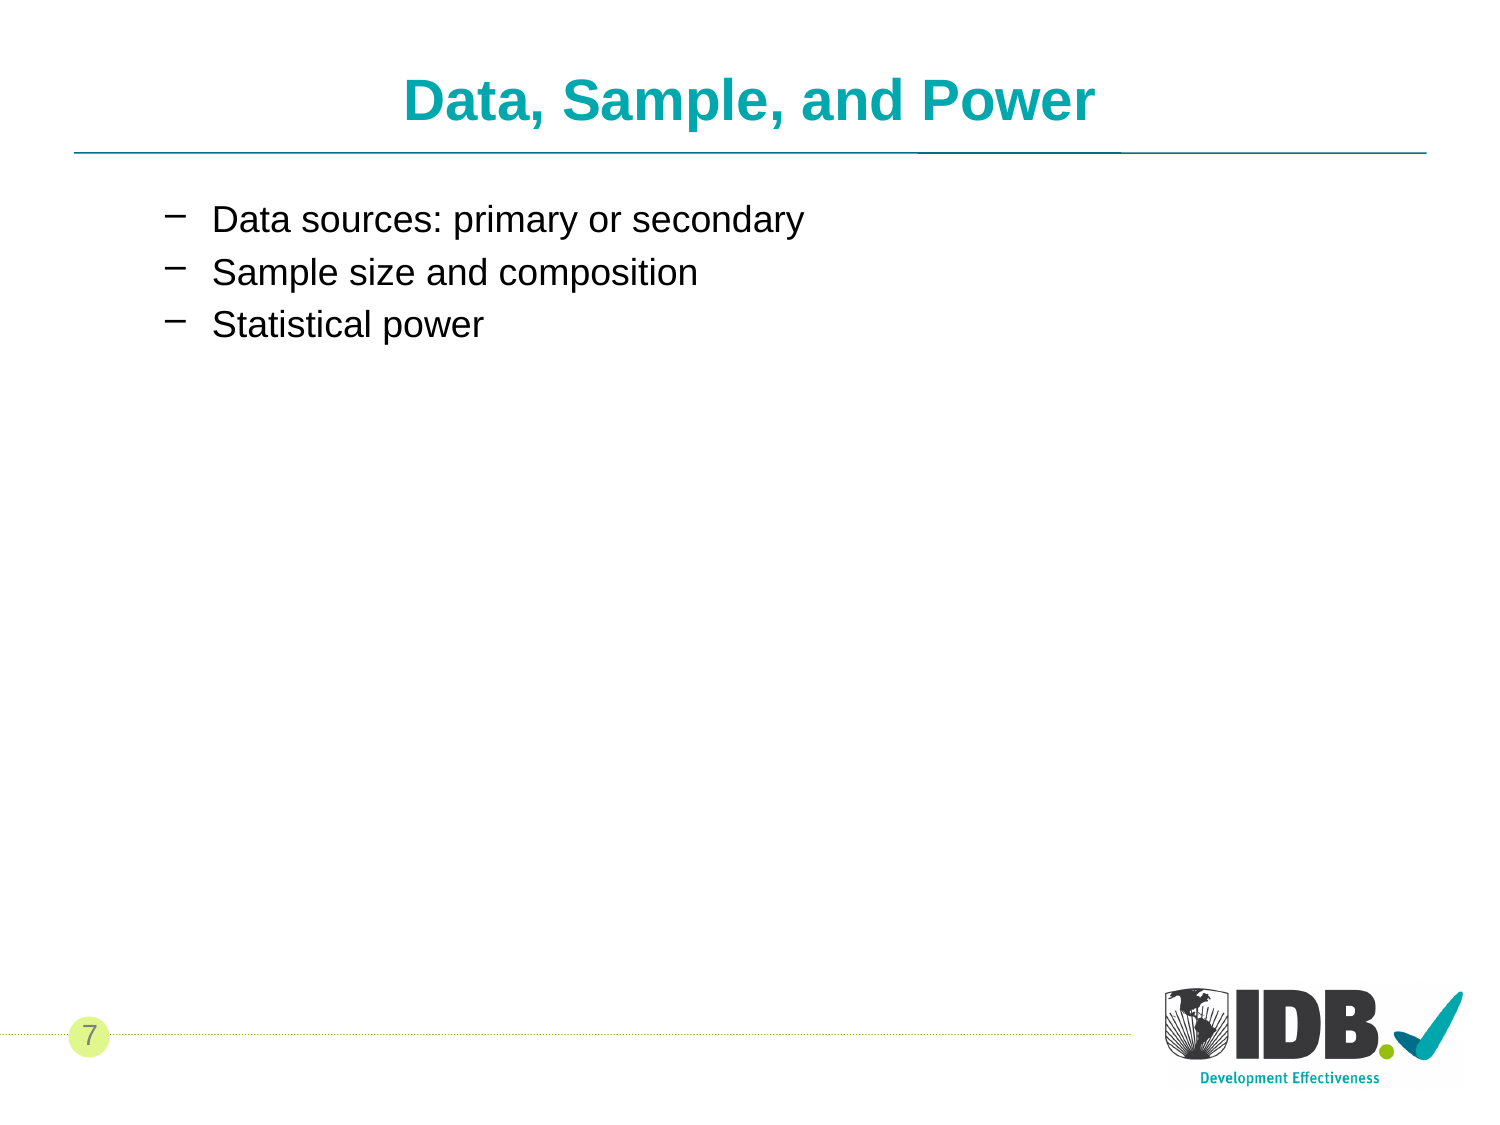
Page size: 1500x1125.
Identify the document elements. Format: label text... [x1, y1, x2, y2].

slide_number 7 [66, 1004, 417, 1064]
title Data, Sample, and Power [74, 44, 1426, 151]
picture [1165, 979, 1469, 1093]
list Data sources: primary or secondary Sample size and composition Statistical power [74, 187, 1328, 951]
